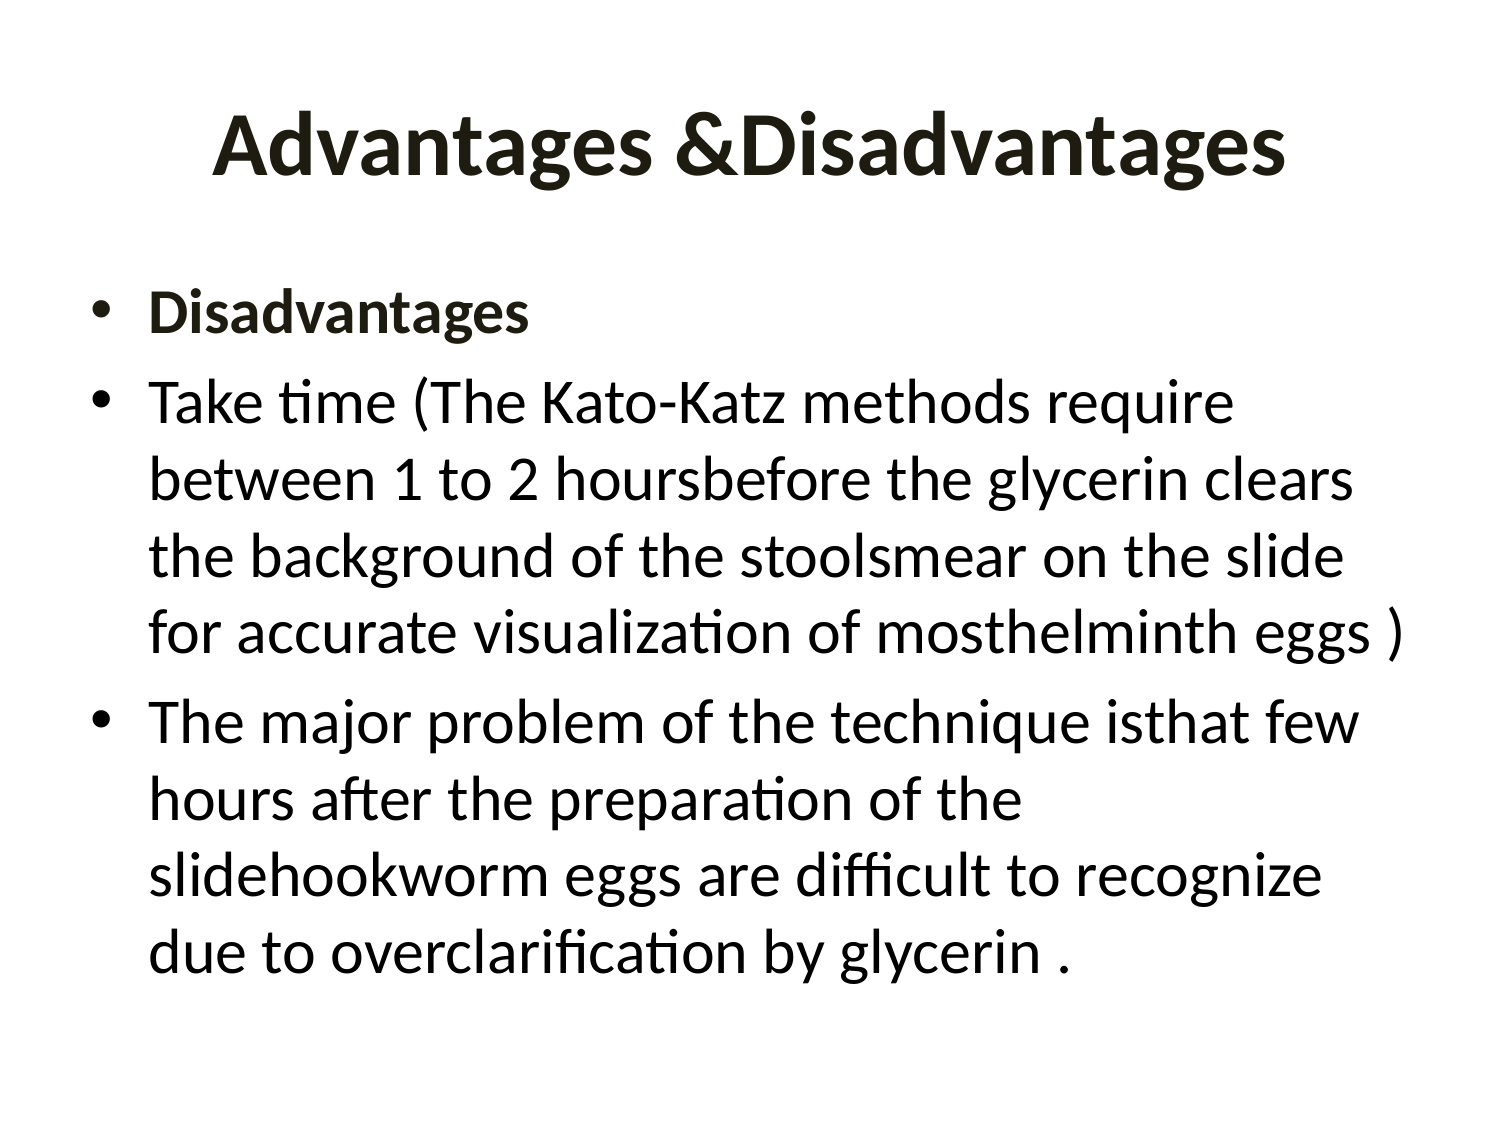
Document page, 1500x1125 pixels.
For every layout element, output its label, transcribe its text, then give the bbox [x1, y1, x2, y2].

list Disadvantages Take time (The Kato-Katz methods require between 1 to 2 hoursbefore the glycerin clears the background of the stoolsmear on the slide for accurate visualization of mosthelminth eggs ) The major problem of the technique isthat few hours after the preparation of the slidehookworm eggs are difficult to recognize due to overclarification by glycerin . [75, 262, 1425, 1005]
title Advantages &Disadvantages [75, 45, 1425, 233]
